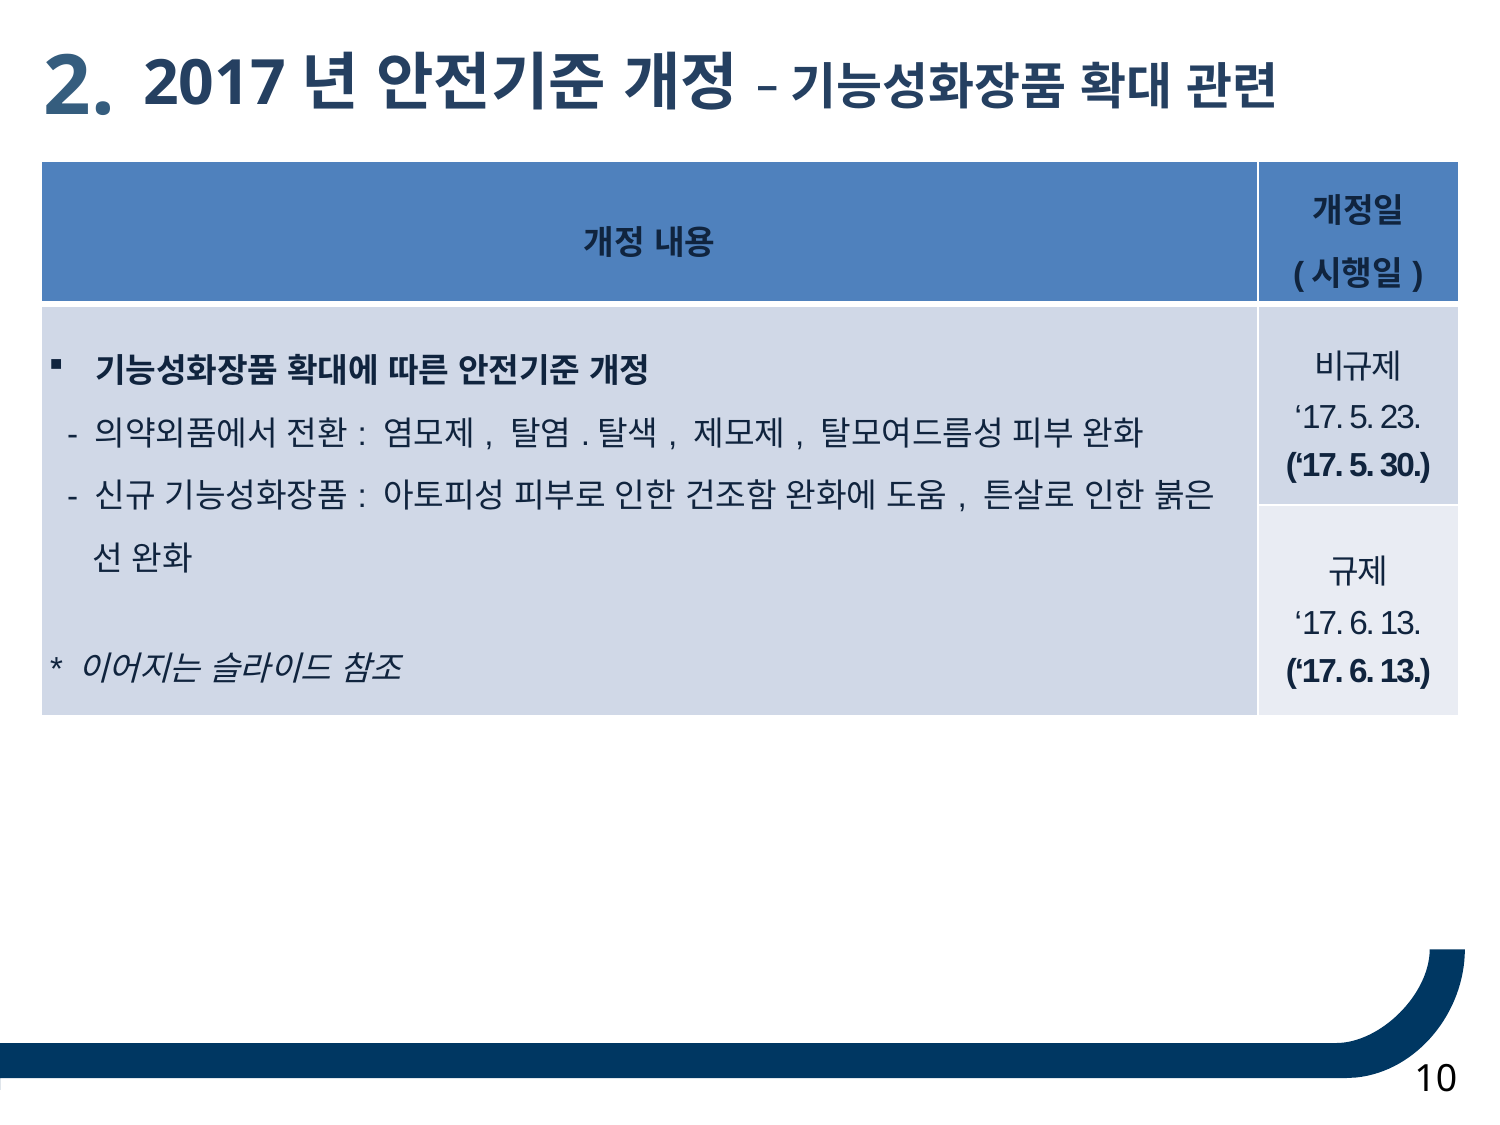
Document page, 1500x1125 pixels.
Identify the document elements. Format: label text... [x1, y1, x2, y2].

text_box 10 [1399, 1046, 1477, 1107]
table_cell 규제 ‘17. 6. 13. (‘17. 6. 13.) [1259, 506, 1458, 715]
table_header 개정일 (시행일) [1259, 162, 1458, 301]
text_box 2017년 안전기준 개정 – 기능성화장품 확대 관련 [112, 75, 1459, 160]
text_box [0, 0, 1500, 75]
table_cell 기능성화장품 확대에 따른 안전기준 개정 - 의약외품에서 전환: 염모제, 탈염.탈색, 제모제, 탈모여드름성 피부 완화 - 신규 기능성화장품: 아토피성 피부로 인한 건조함 완화에 도움, 튼살로 인한 붉은 선 완화 * 이어지는 슬라이드 참조 [42, 307, 1257, 715]
table_header 개정 내용 [42, 162, 1257, 301]
text_box 2. [7, 23, 172, 139]
table_cell 비규제 ‘17. 5. 23. (‘17. 5. 30.) [1259, 307, 1458, 504]
